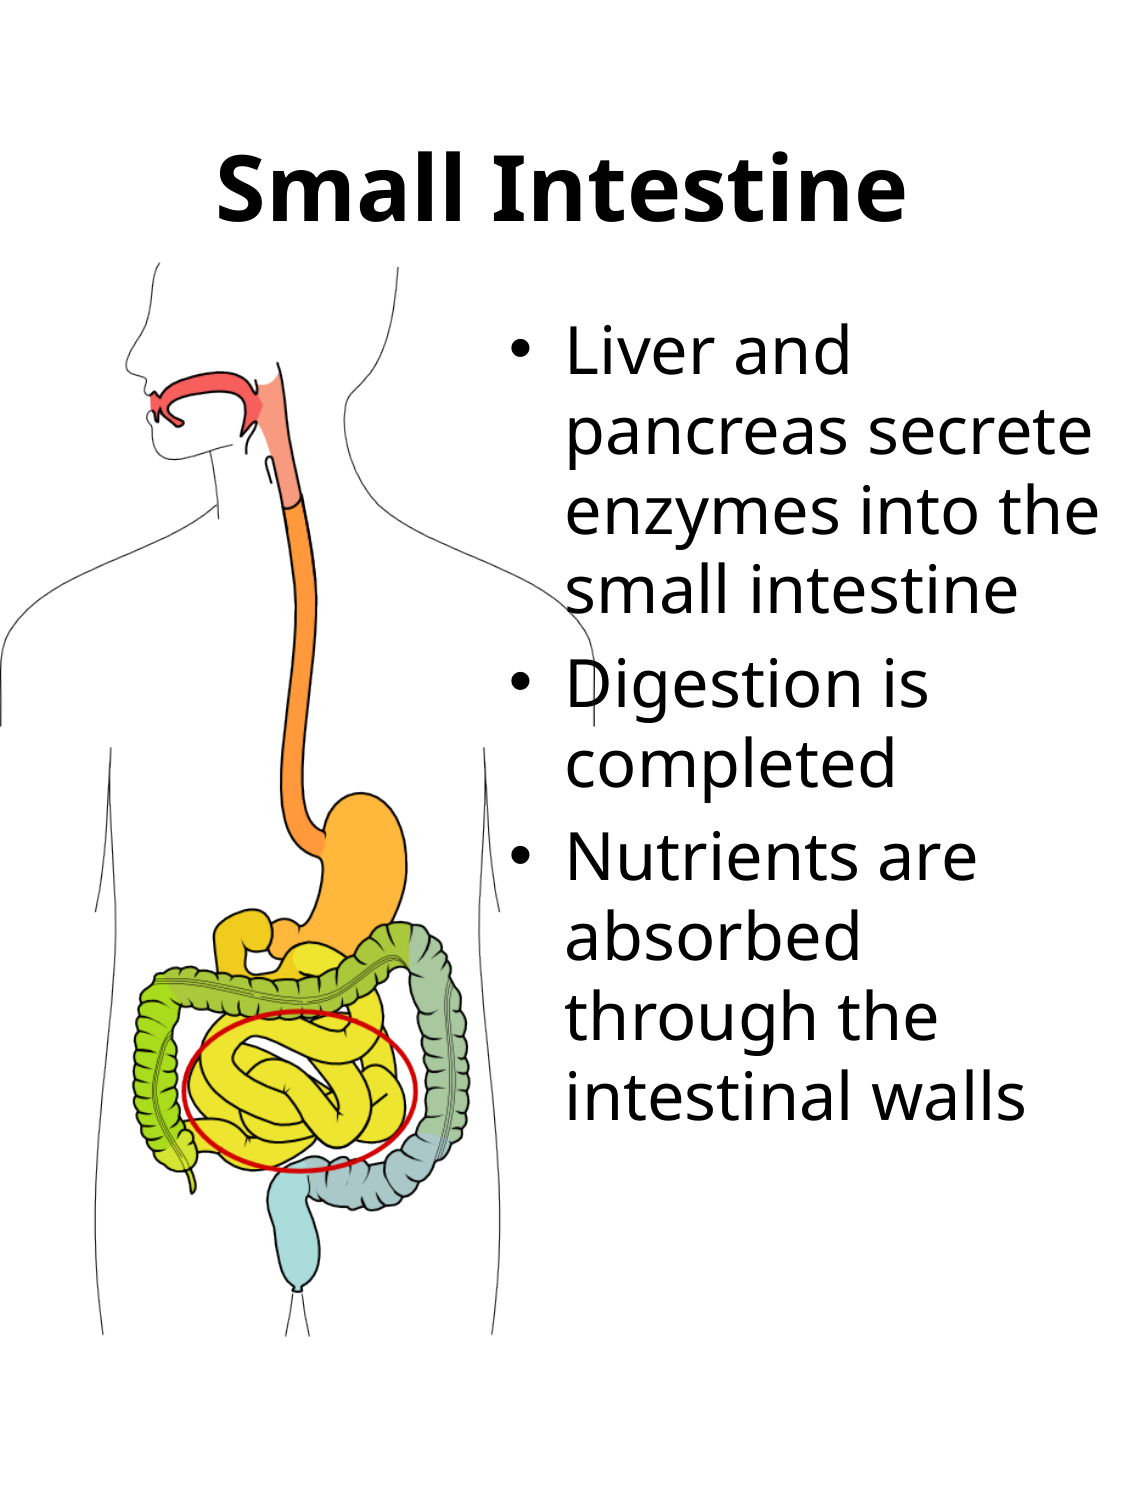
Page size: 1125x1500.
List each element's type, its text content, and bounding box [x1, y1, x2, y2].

title Small Intestine [56, 60, 1069, 300]
list Liver and pancreas secrete enzymes into the small intestine Digestion is completed Nutrients are absorbed through the intestinal walls [599, 300, 1125, 1290]
picture [0, 262, 595, 1337]
